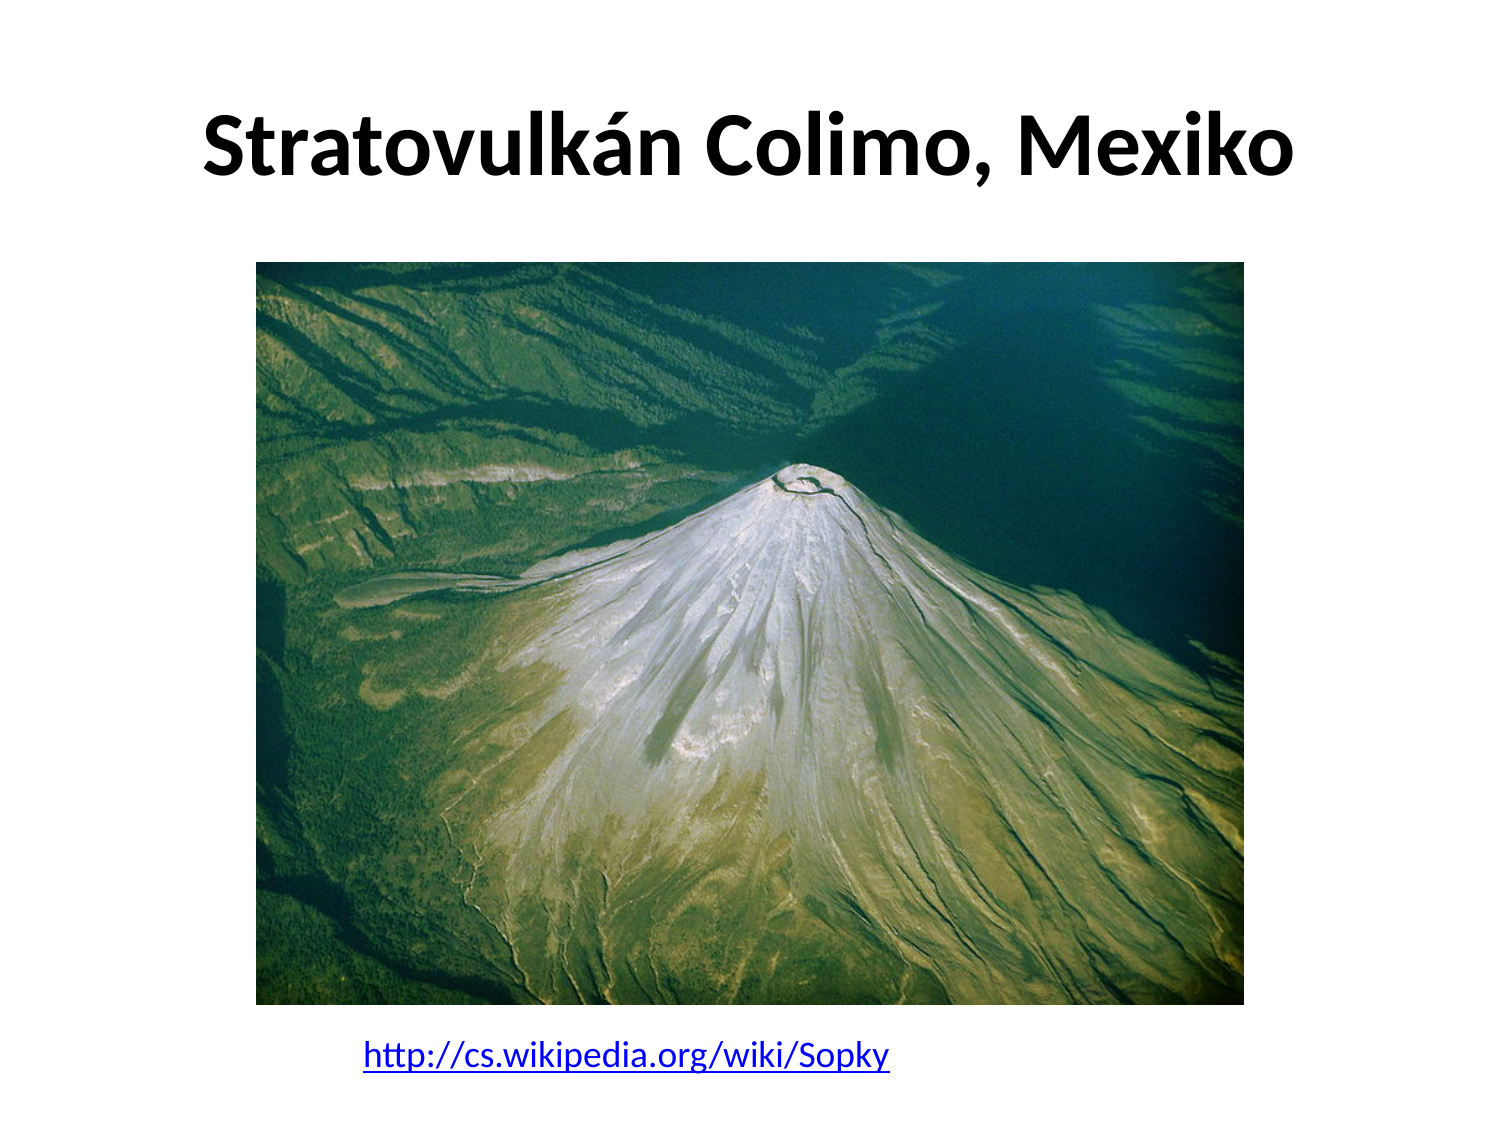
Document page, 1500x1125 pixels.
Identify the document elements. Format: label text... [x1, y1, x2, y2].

text_box http://cs.wikipedia.org/wiki/Sopky [348, 1023, 1211, 1083]
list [256, 262, 1244, 1006]
title Stratovulkán Colimo, Mexiko [75, 45, 1425, 233]
